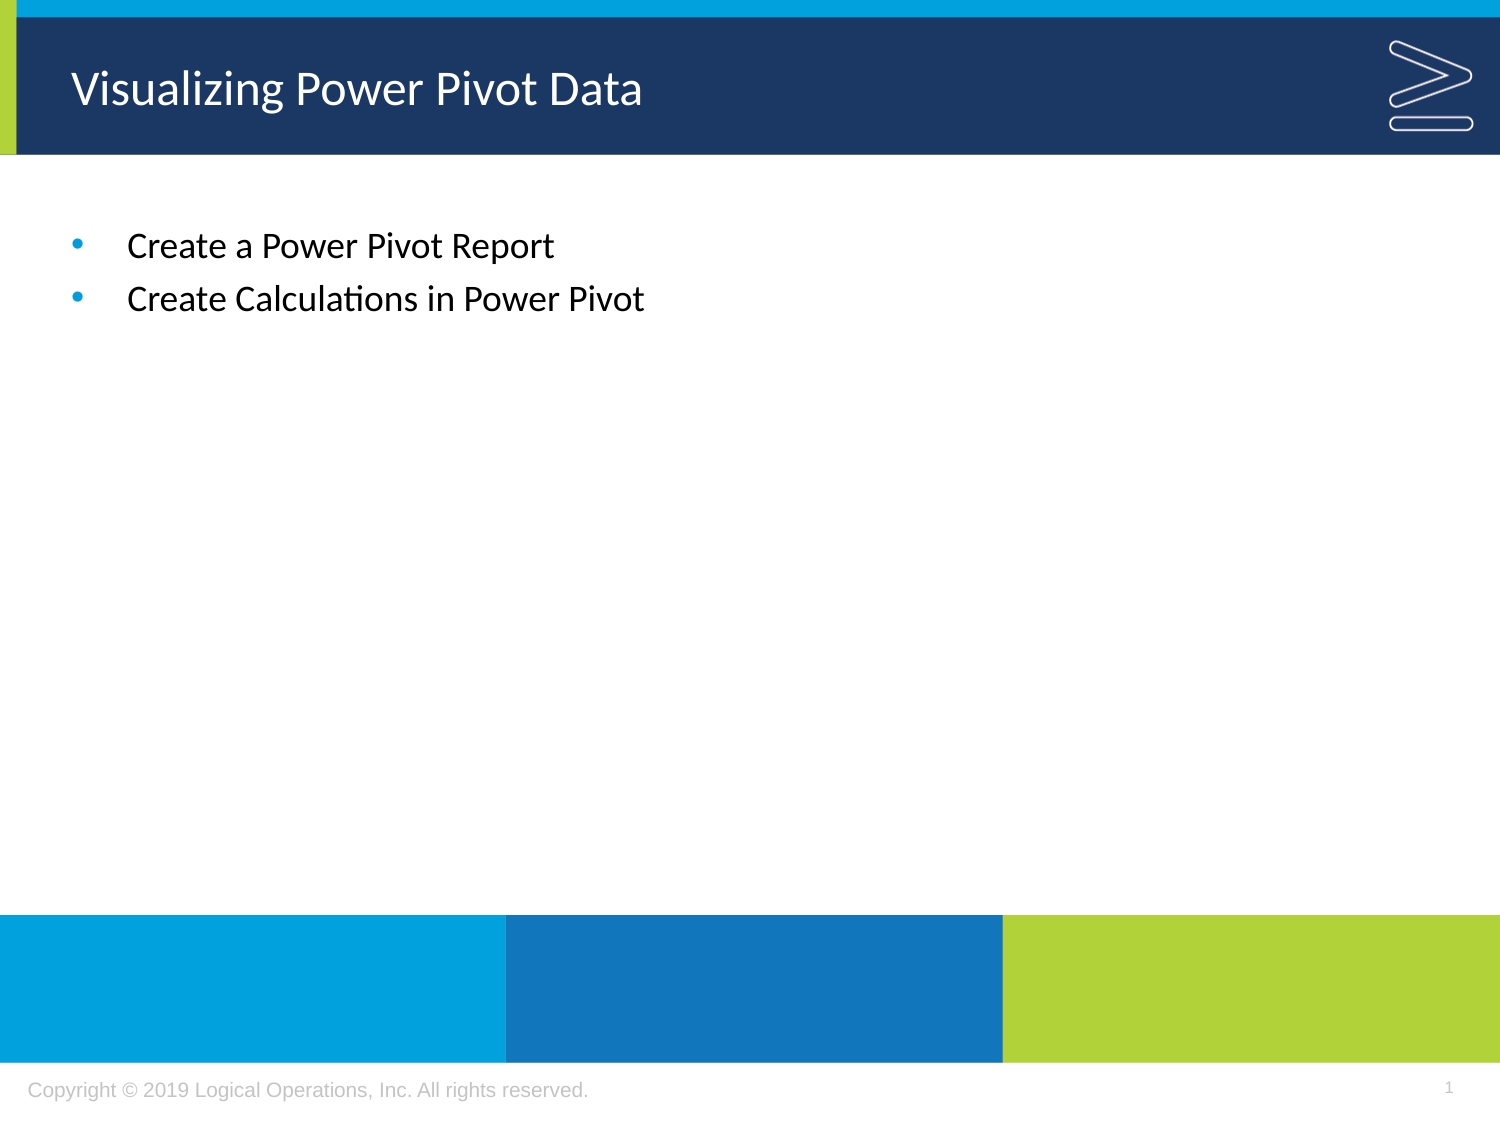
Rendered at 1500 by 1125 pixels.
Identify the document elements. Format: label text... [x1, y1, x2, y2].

list Create a Power Pivot Report Create Calculations in Power Pivot [56, 213, 1444, 892]
picture [506, 915, 1500, 1063]
picture [0, 0, 56, 155]
slide_number 1 [1118, 1057, 1469, 1118]
picture [1350, 18, 1500, 155]
title Visualizing Power Pivot Data [56, 16, 1350, 155]
